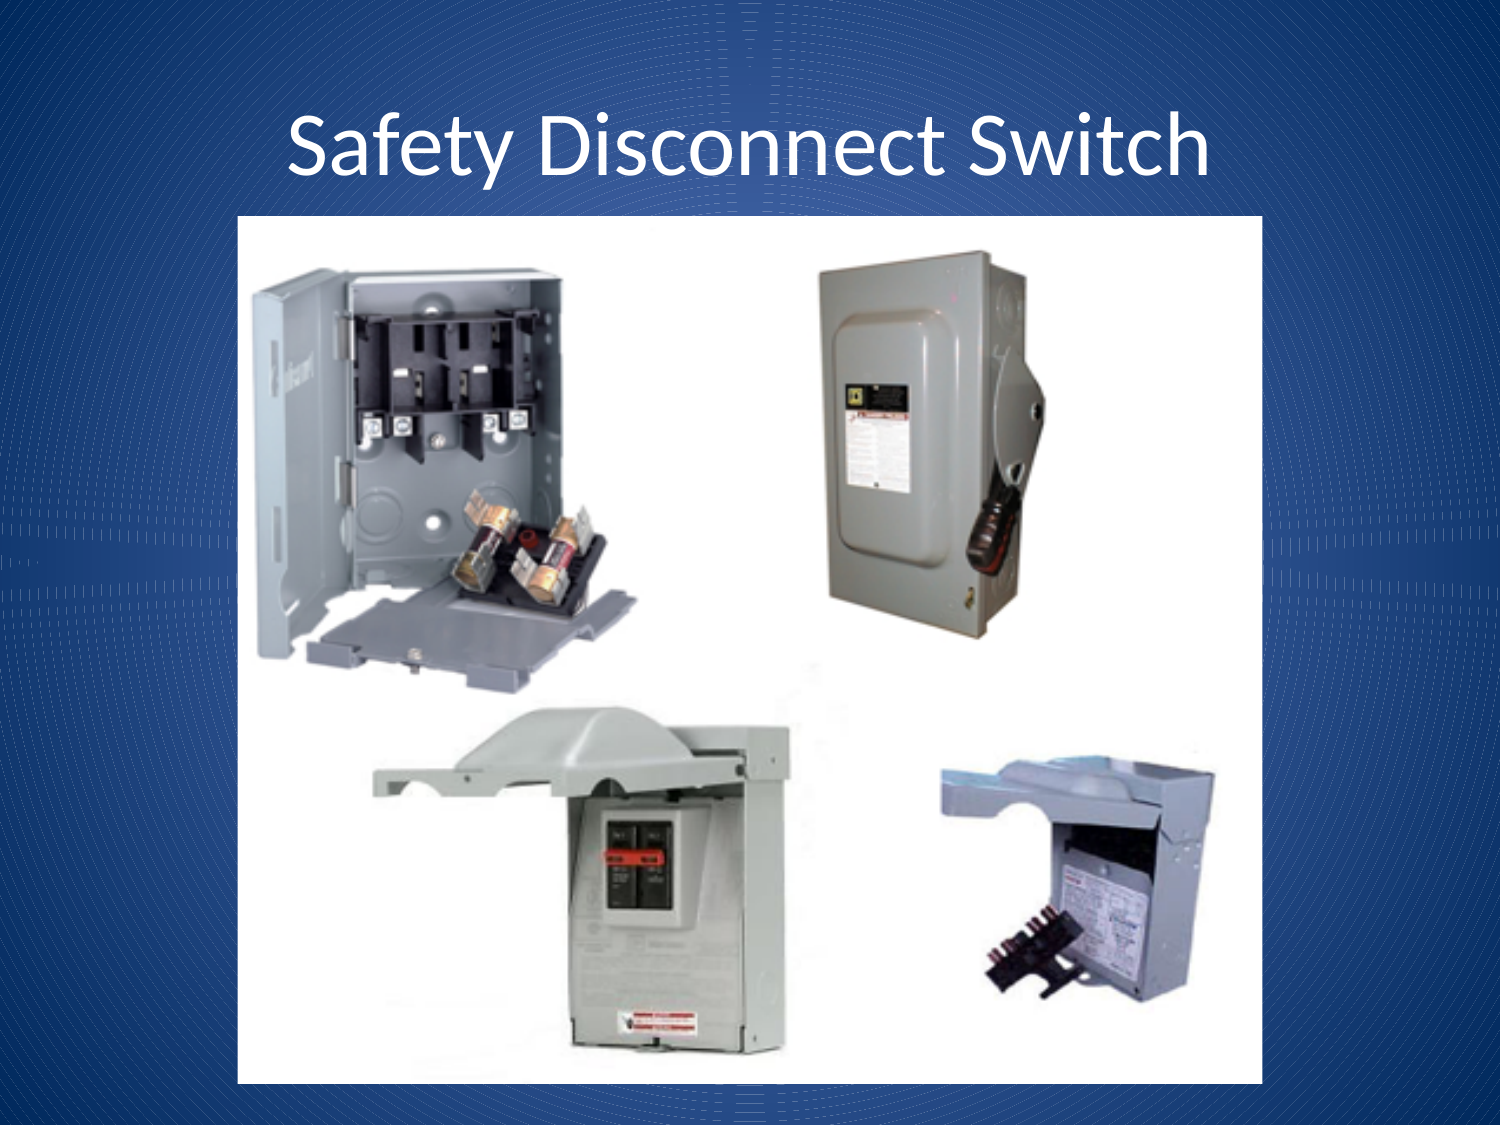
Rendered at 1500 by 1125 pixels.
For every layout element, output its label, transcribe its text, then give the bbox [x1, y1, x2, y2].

picture [237, 216, 1263, 1085]
title Safety Disconnect Switch [75, 45, 1425, 233]
